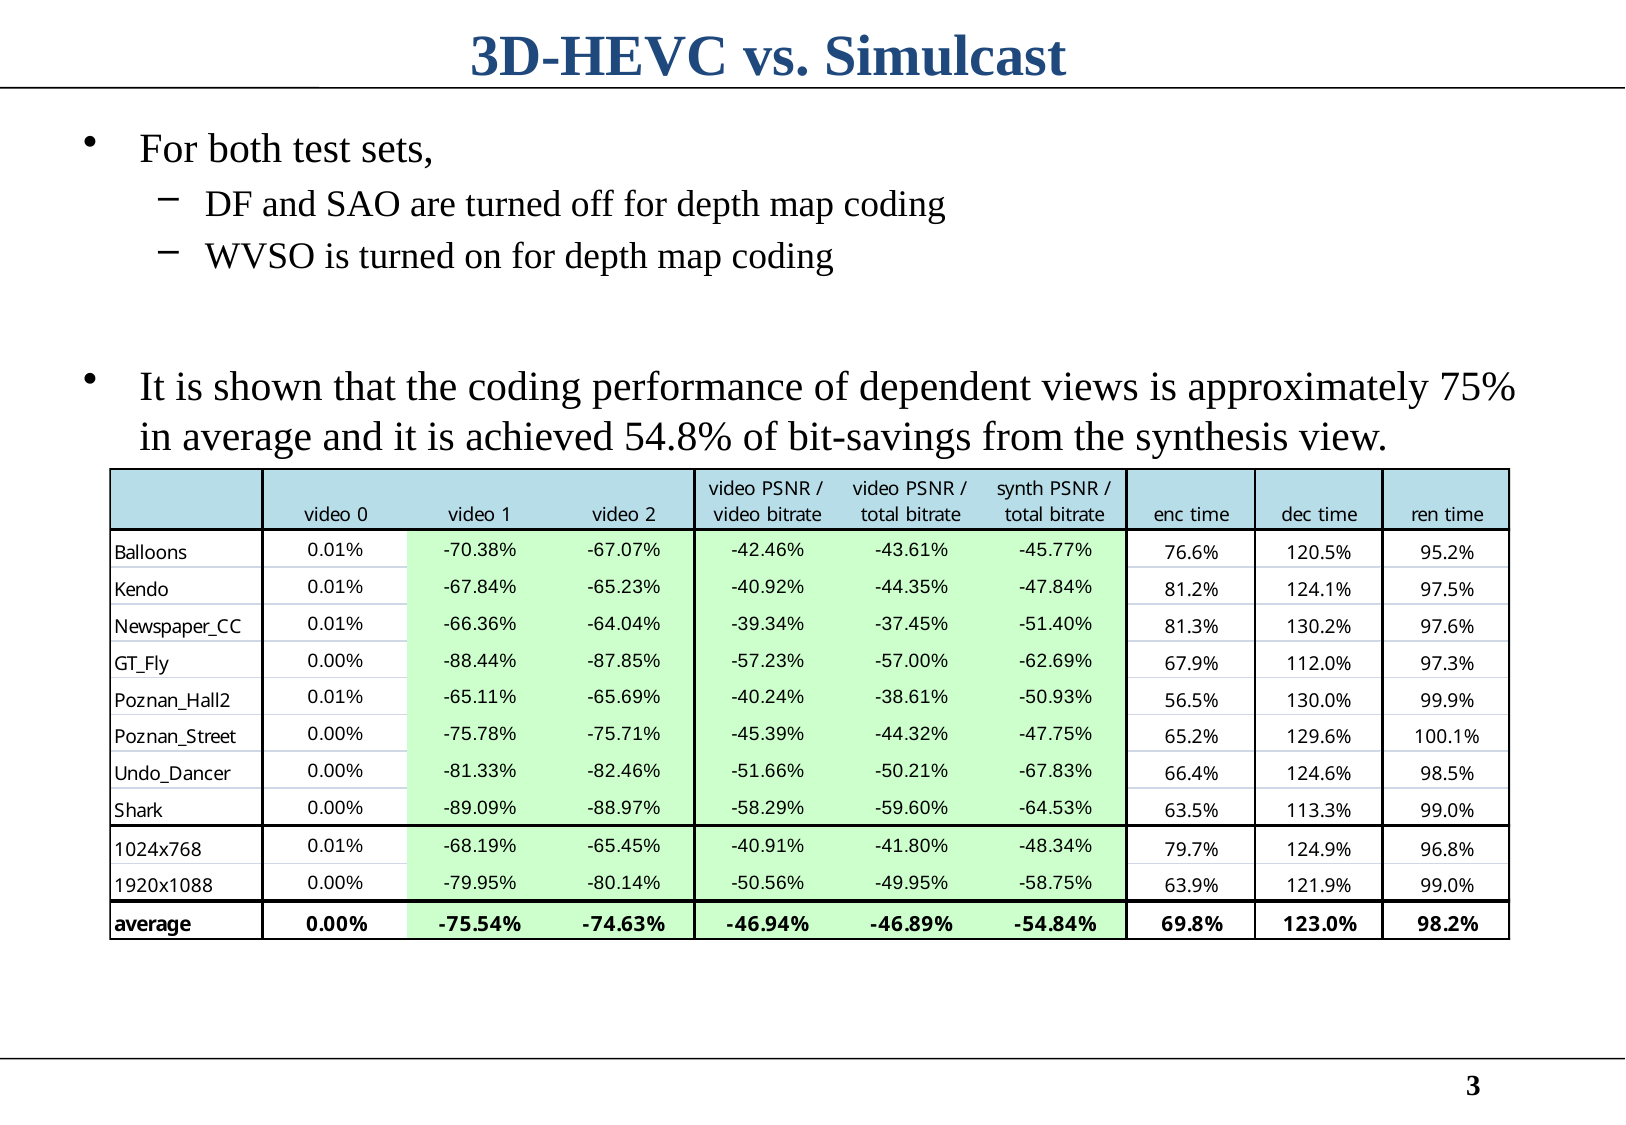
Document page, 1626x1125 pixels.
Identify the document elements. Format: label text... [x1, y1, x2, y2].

list For both test sets, DF and SAO are turned off for depth map coding WVSO is turned on for depth map coding It is shown that the coding performance of dependent views is approximately 75% in average and it is achieved 54.8% of bit-savings from the synthesis view. [68, 113, 1544, 1005]
picture [109, 468, 1512, 942]
title 3D-HEVC vs. Simulcast [68, 9, 1484, 94]
slide_number 3 [1403, 1058, 1544, 1106]
